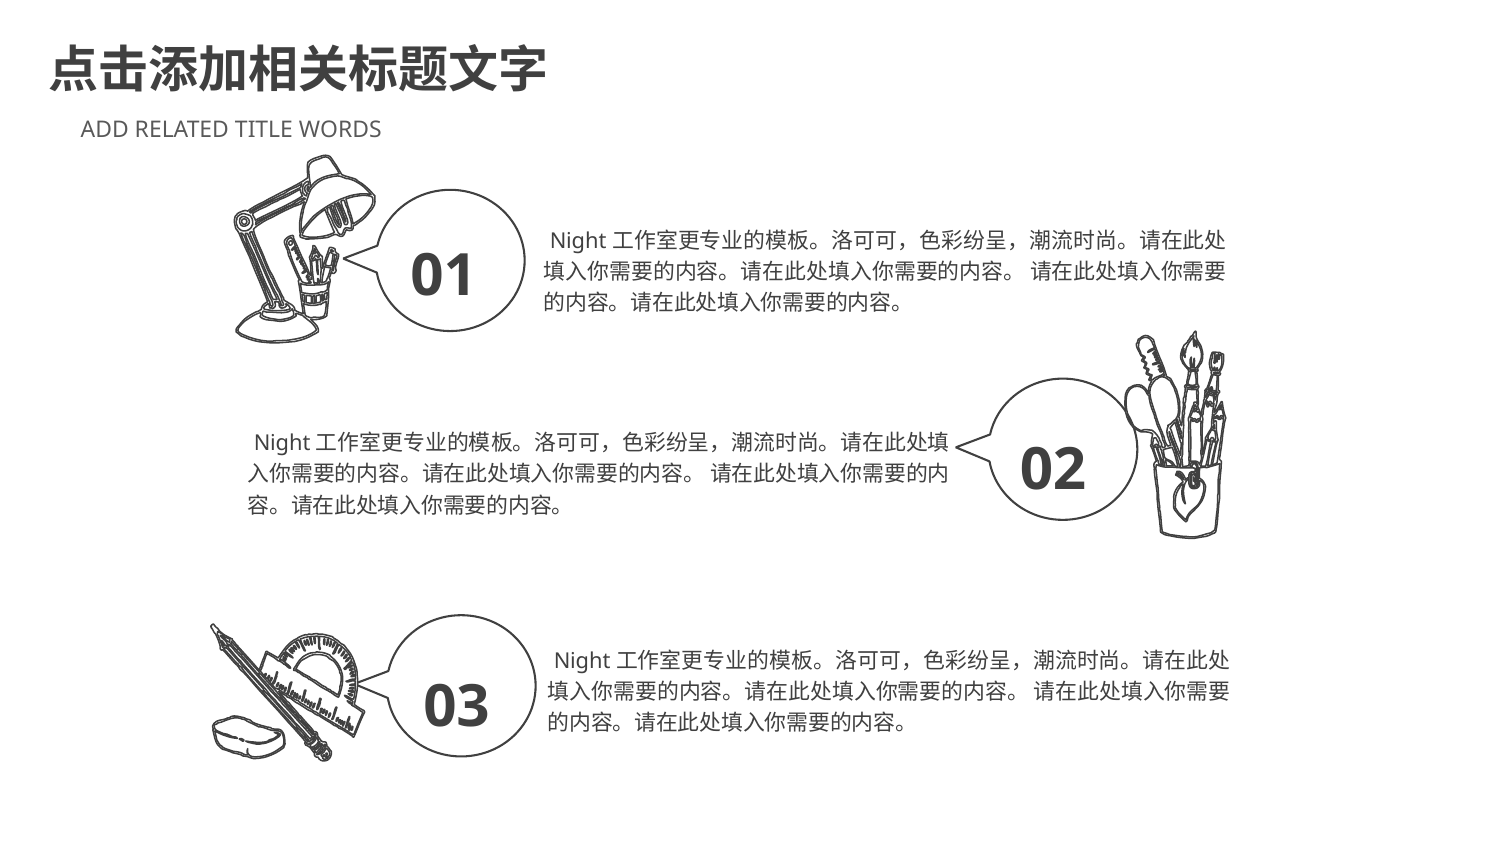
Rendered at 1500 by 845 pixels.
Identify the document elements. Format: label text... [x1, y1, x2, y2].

text_box 点击添加相关标题文字 [32, 29, 567, 106]
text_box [210, 623, 365, 762]
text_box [234, 154, 376, 344]
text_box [379, 189, 649, 332]
text_box [1136, 331, 1226, 539]
text_box Night工作室更专业的模板。洛可可，色彩纷呈，潮流时尚。请在此处填入你需要的内容。请在此处填入你需要的内容。 请在此处填入你需要的内容。请在此处填入你需要的内容。 [542, 633, 1247, 743]
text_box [988, 378, 1138, 521]
text_box Night工作室更专业的模板。洛可可，色彩纷呈，潮流时尚。请在此处填入你需要的内容。请在此处填入你需要的内容。 请在此处填入你需要的内容。请在此处填入你需要的内容。 [654, 213, 1243, 323]
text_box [386, 614, 536, 757]
text_box Night工作室更专业的模板。洛可可，色彩纷呈，潮流时尚。请在此处填入你需要的内容。请在此处填入你需要的内容。 请在此处填入你需要的内容。请在此处填入你需要的内容。 [233, 416, 966, 525]
text_box ADD RELATED TITLE WORDS [64, 106, 491, 150]
